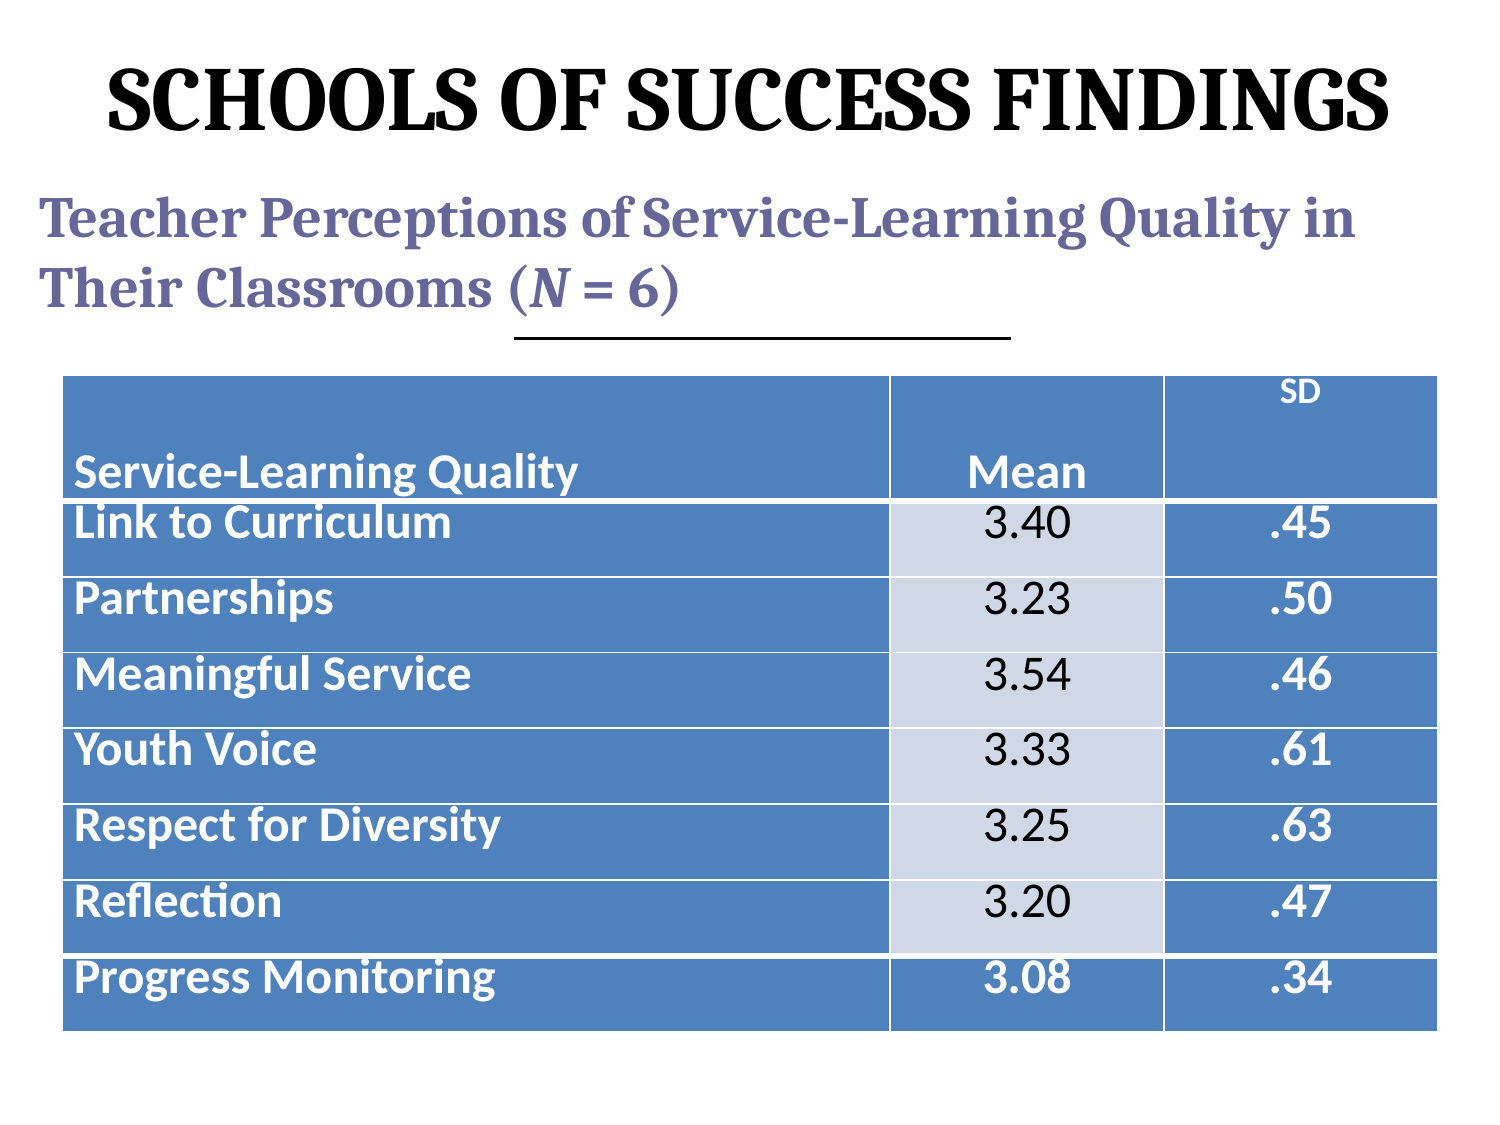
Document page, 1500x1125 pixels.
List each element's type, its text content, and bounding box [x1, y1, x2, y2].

table_cell Reflection [63, 881, 889, 953]
title Schools of Success Findings [74, 0, 1426, 172]
table_cell 3.20 [891, 881, 1163, 953]
table_header Mean [891, 417, 1163, 498]
table_cell .50 [1165, 578, 1437, 652]
table_cell Progress Monitoring [63, 959, 889, 1031]
table_cell 3.08 [891, 959, 1163, 1031]
table_cell .47 [1165, 881, 1437, 953]
table_cell .63 [1165, 805, 1437, 879]
table_cell Partnerships [63, 578, 889, 652]
table_cell 3.25 [891, 805, 1163, 879]
table_cell Respect for Diversity [63, 805, 889, 879]
table_header Service-Learning Quality [63, 417, 889, 498]
table_cell 3.33 [891, 729, 1163, 803]
table_cell 3.23 [891, 578, 1163, 652]
table_cell .46 [1165, 653, 1437, 727]
table_cell Meaningful Service [63, 653, 889, 727]
table_cell .45 [1165, 504, 1437, 576]
table_cell Youth Voice [63, 729, 889, 803]
table_cell 3.54 [891, 653, 1163, 727]
table_cell Link to Curriculum [63, 504, 889, 576]
table_cell .61 [1165, 729, 1437, 803]
table_cell 3.40 [891, 504, 1163, 576]
text_box Teacher Perceptions of Service-Learning Quality in Their Classrooms (N = 6) [24, 172, 1500, 417]
table_cell .34 [1165, 959, 1437, 1031]
table_header SD [1165, 417, 1437, 498]
